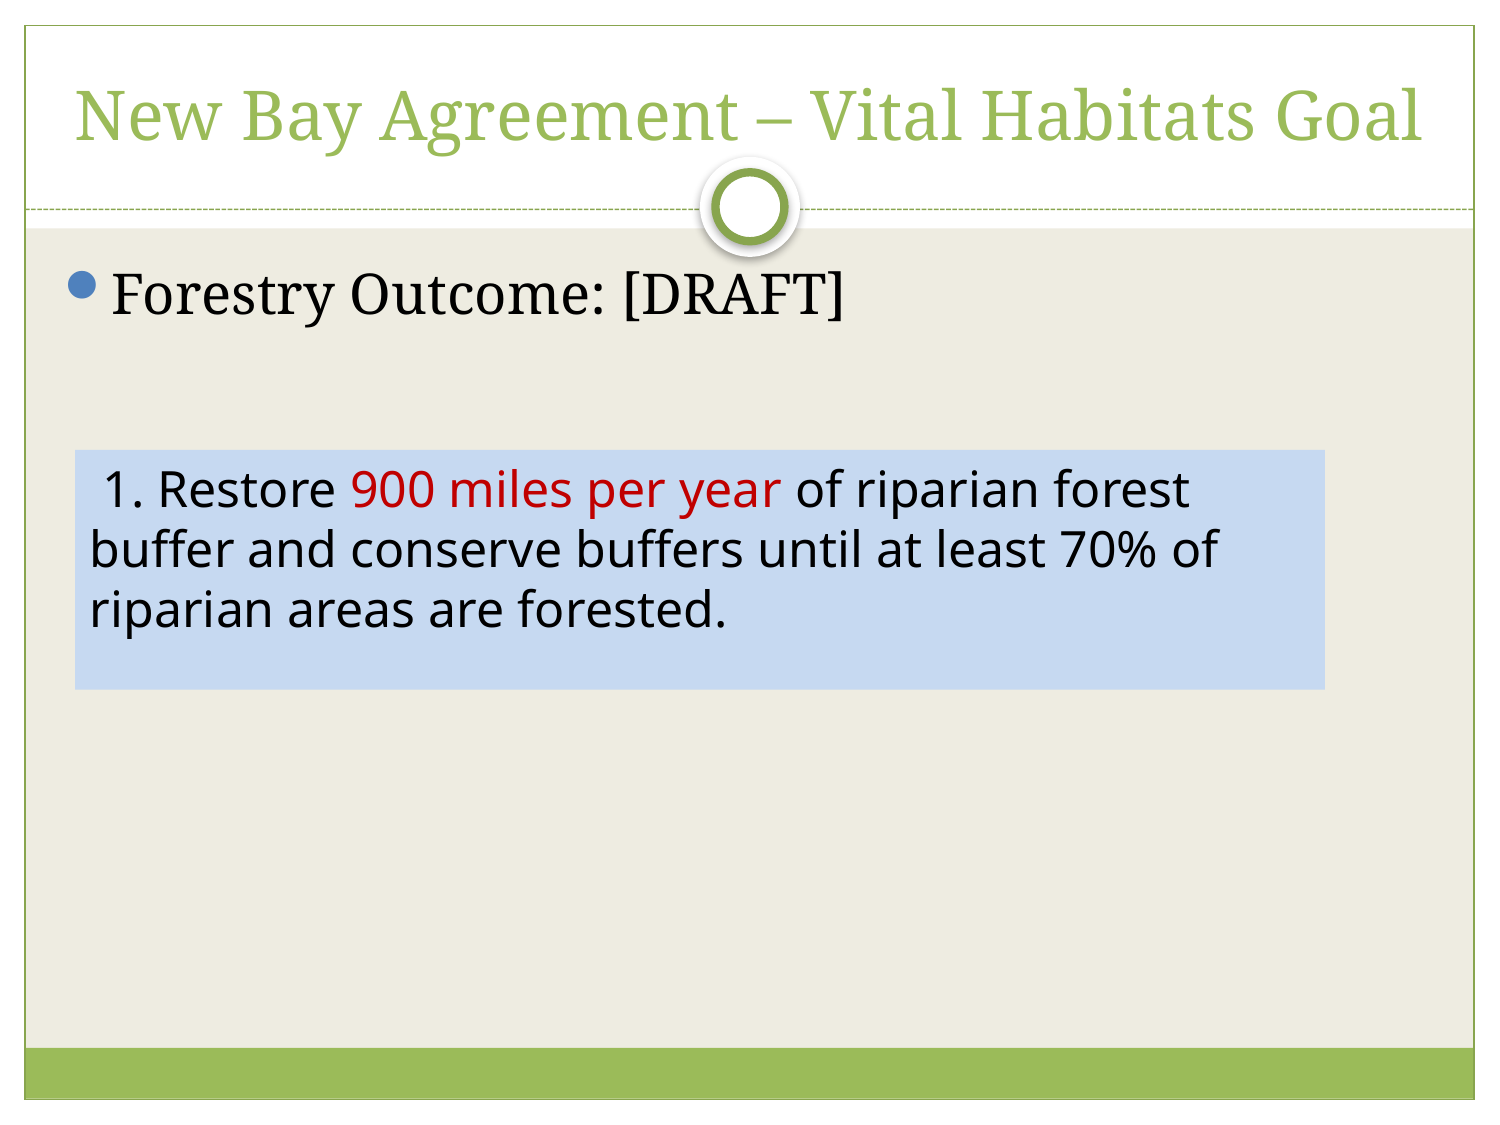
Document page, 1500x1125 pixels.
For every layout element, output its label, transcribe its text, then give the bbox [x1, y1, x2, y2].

title New Bay Agreement – Vital Habitats Goal [49, 37, 1450, 162]
list Forestry Outcome: [DRAFT] [49, 250, 1445, 350]
text_box 1. Restore 900 miles per year of riparian forest buffer and conserve buffers until at least 70% of riparian areas are forested. [75, 449, 1325, 690]
